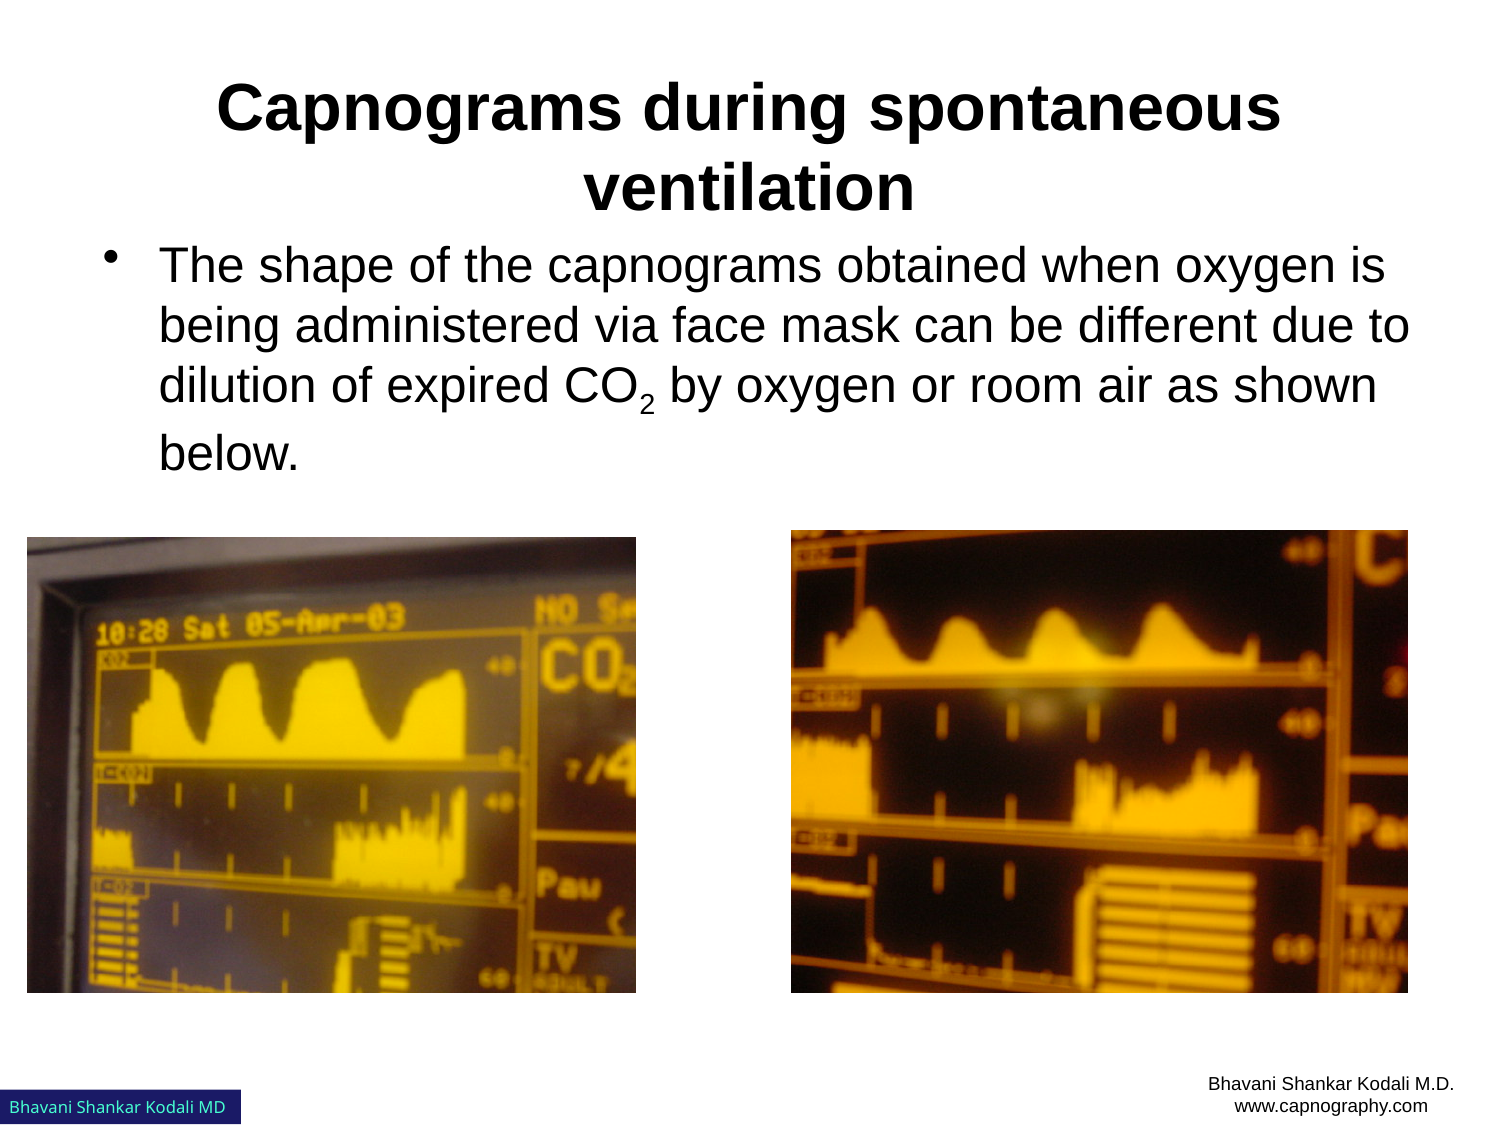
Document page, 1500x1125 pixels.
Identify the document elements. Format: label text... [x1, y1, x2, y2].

text_box Bhavani Shankar Kodali M.D. www.capnography.com [1162, 1064, 1500, 1124]
title Capnograms during spontaneous ventilation [112, 50, 1388, 224]
picture [790, 530, 1408, 994]
picture [27, 537, 636, 994]
text_box Bhavani Shankar Kodali MD [0, 1089, 241, 1125]
list The shape of the capnograms obtained when oxygen is being administered via face mask can be different due to dilution of expired CO2 by oxygen or room air as shown below. [87, 224, 1438, 550]
